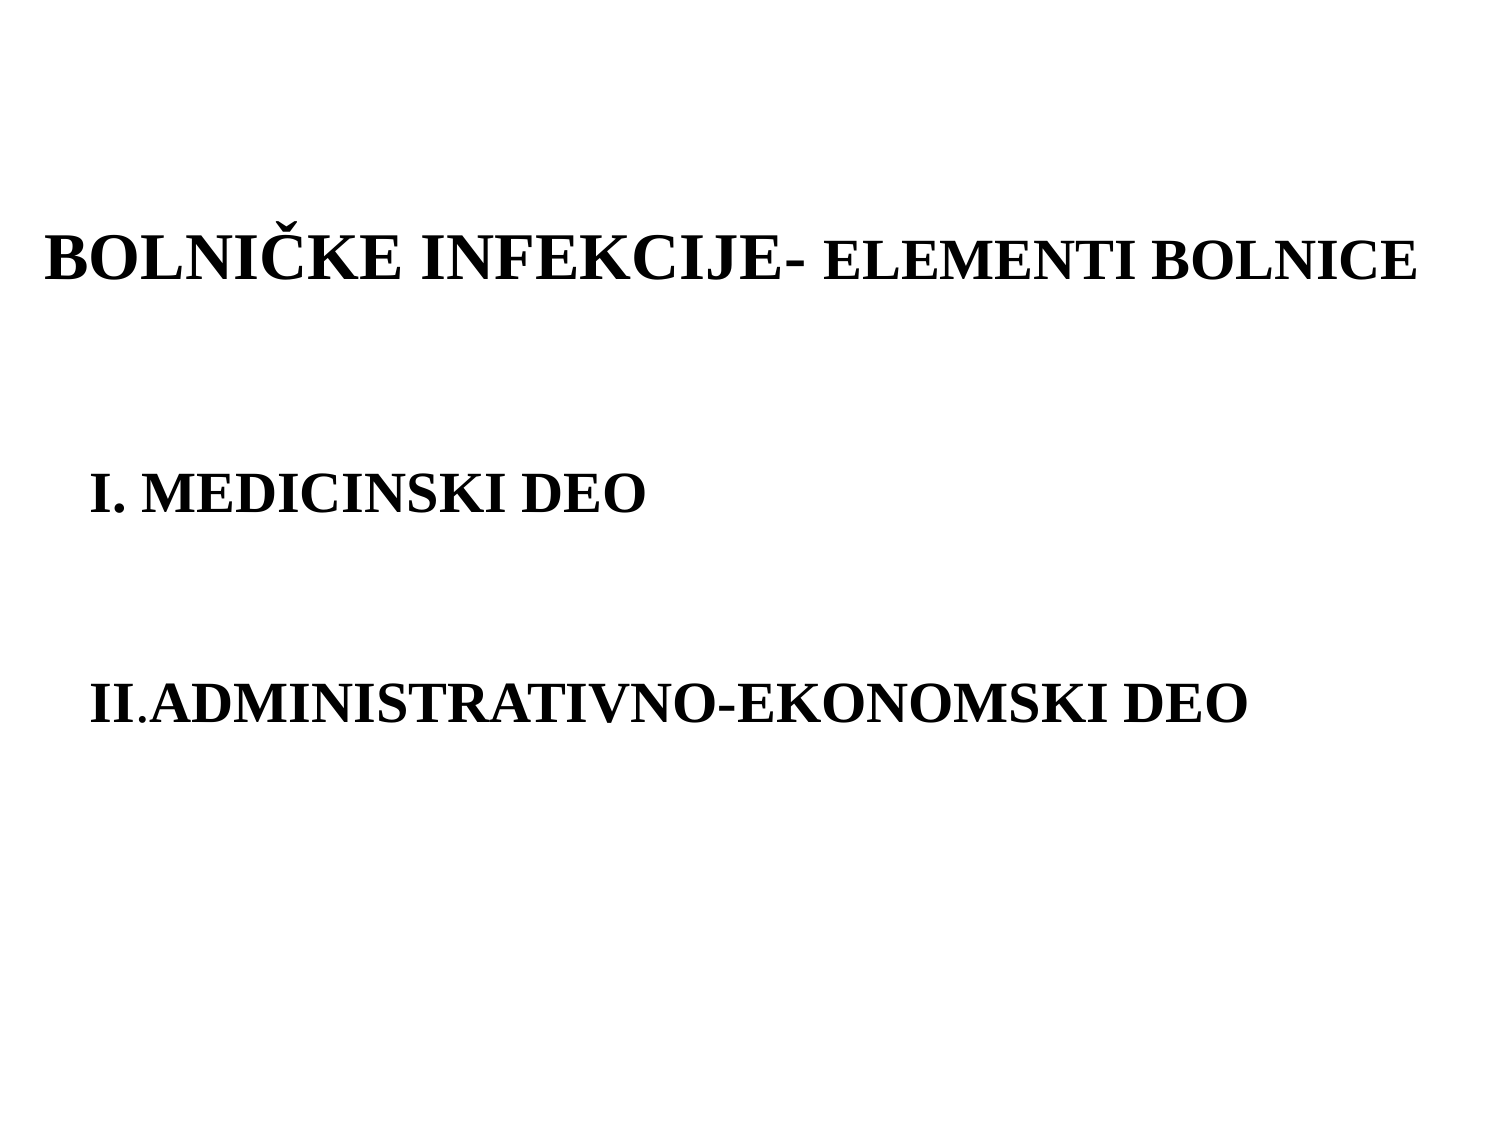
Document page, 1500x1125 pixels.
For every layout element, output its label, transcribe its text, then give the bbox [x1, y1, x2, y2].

text_box BOLNIČKE INFEKCIJE- ELEMENTI BOLNICE [29, 197, 1455, 303]
text_box I. MEDICINSKI DEO II.ADMINISTRATIVNO-EKONOMSKI DEO [75, 447, 1375, 812]
